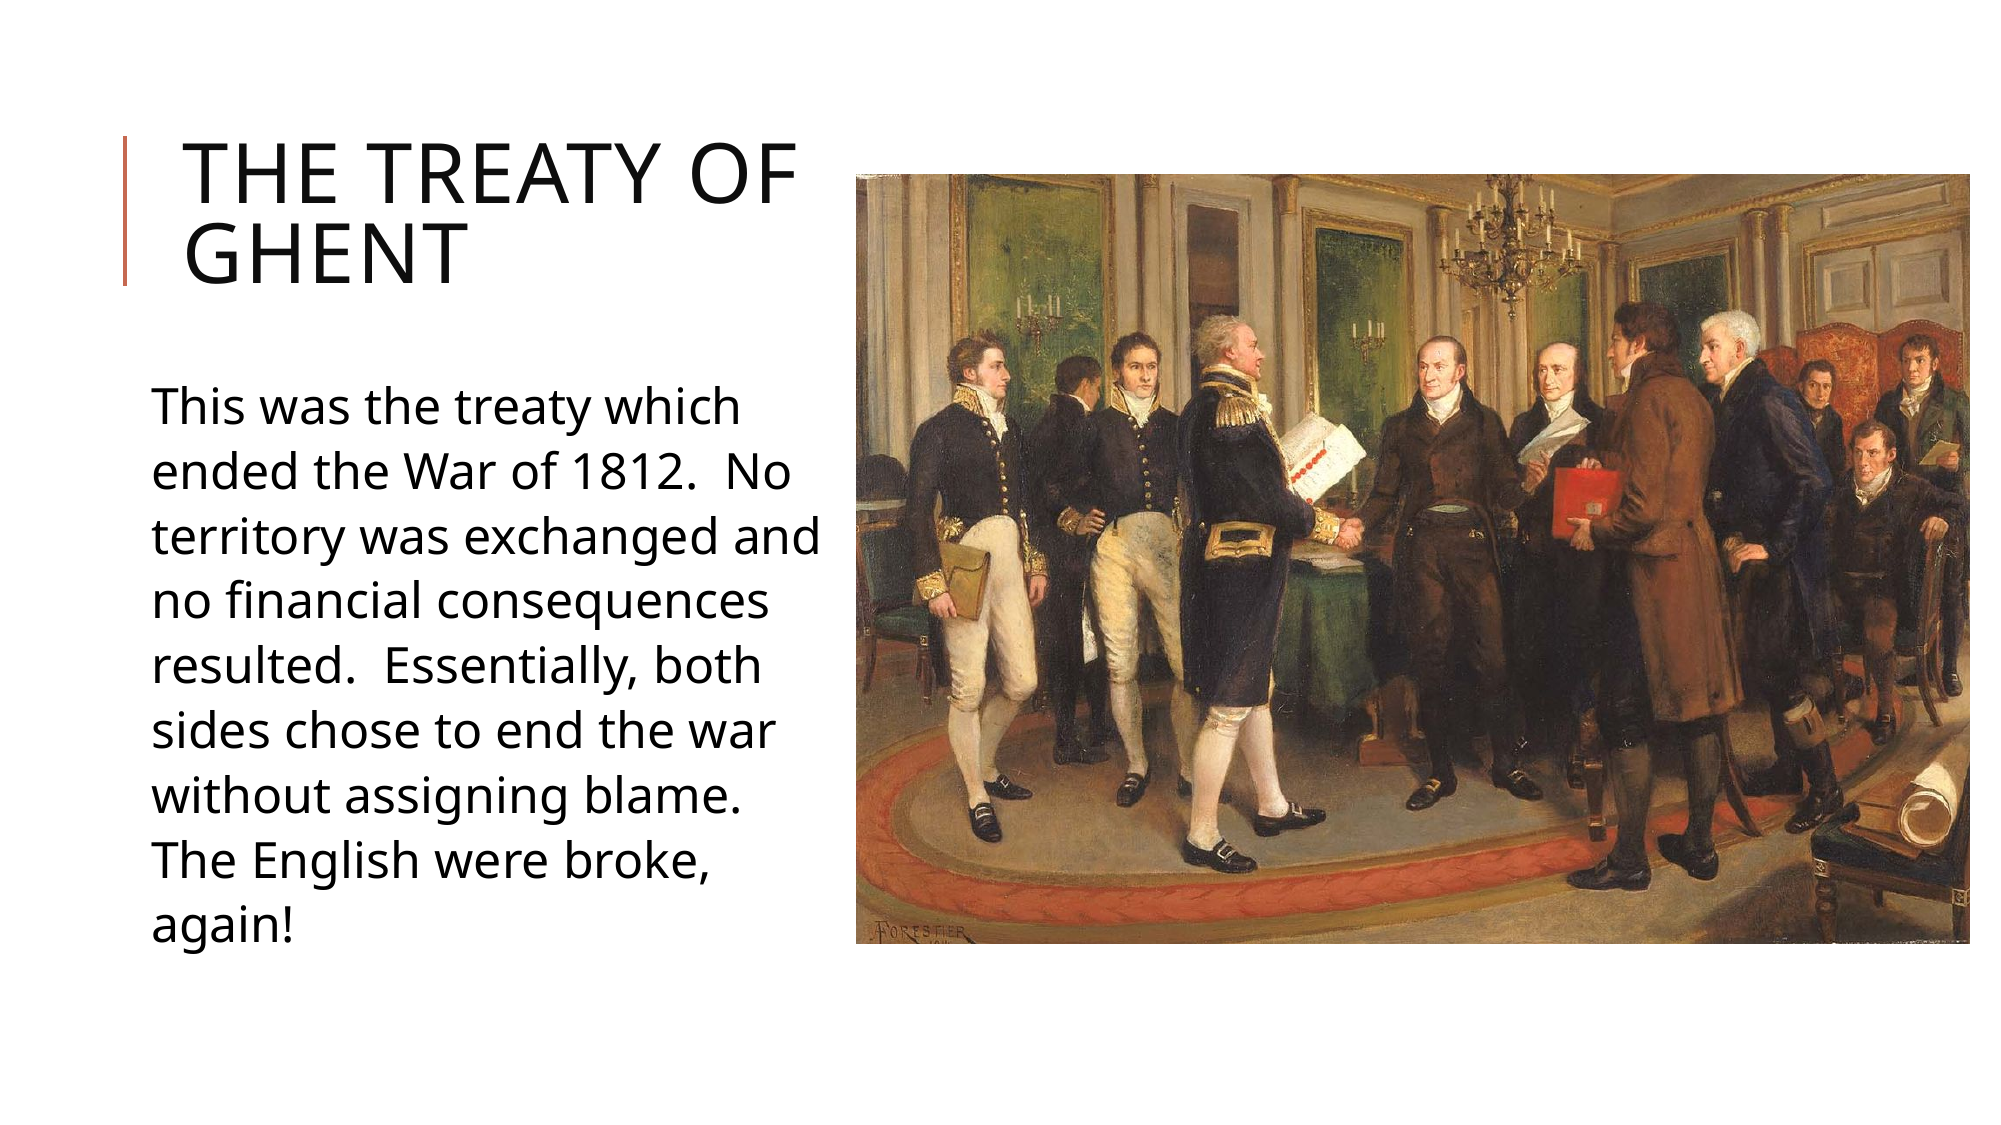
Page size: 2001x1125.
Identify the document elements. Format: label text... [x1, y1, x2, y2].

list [856, 174, 1970, 944]
title The Treaty of Ghent [168, 77, 888, 362]
list This was the treaty which ended the War of 1812. No territory was exchanged and no financial consequences resulted. Essentially, both sides chose to end the war without assigning blame. The English were broke, again! [136, 362, 857, 980]
